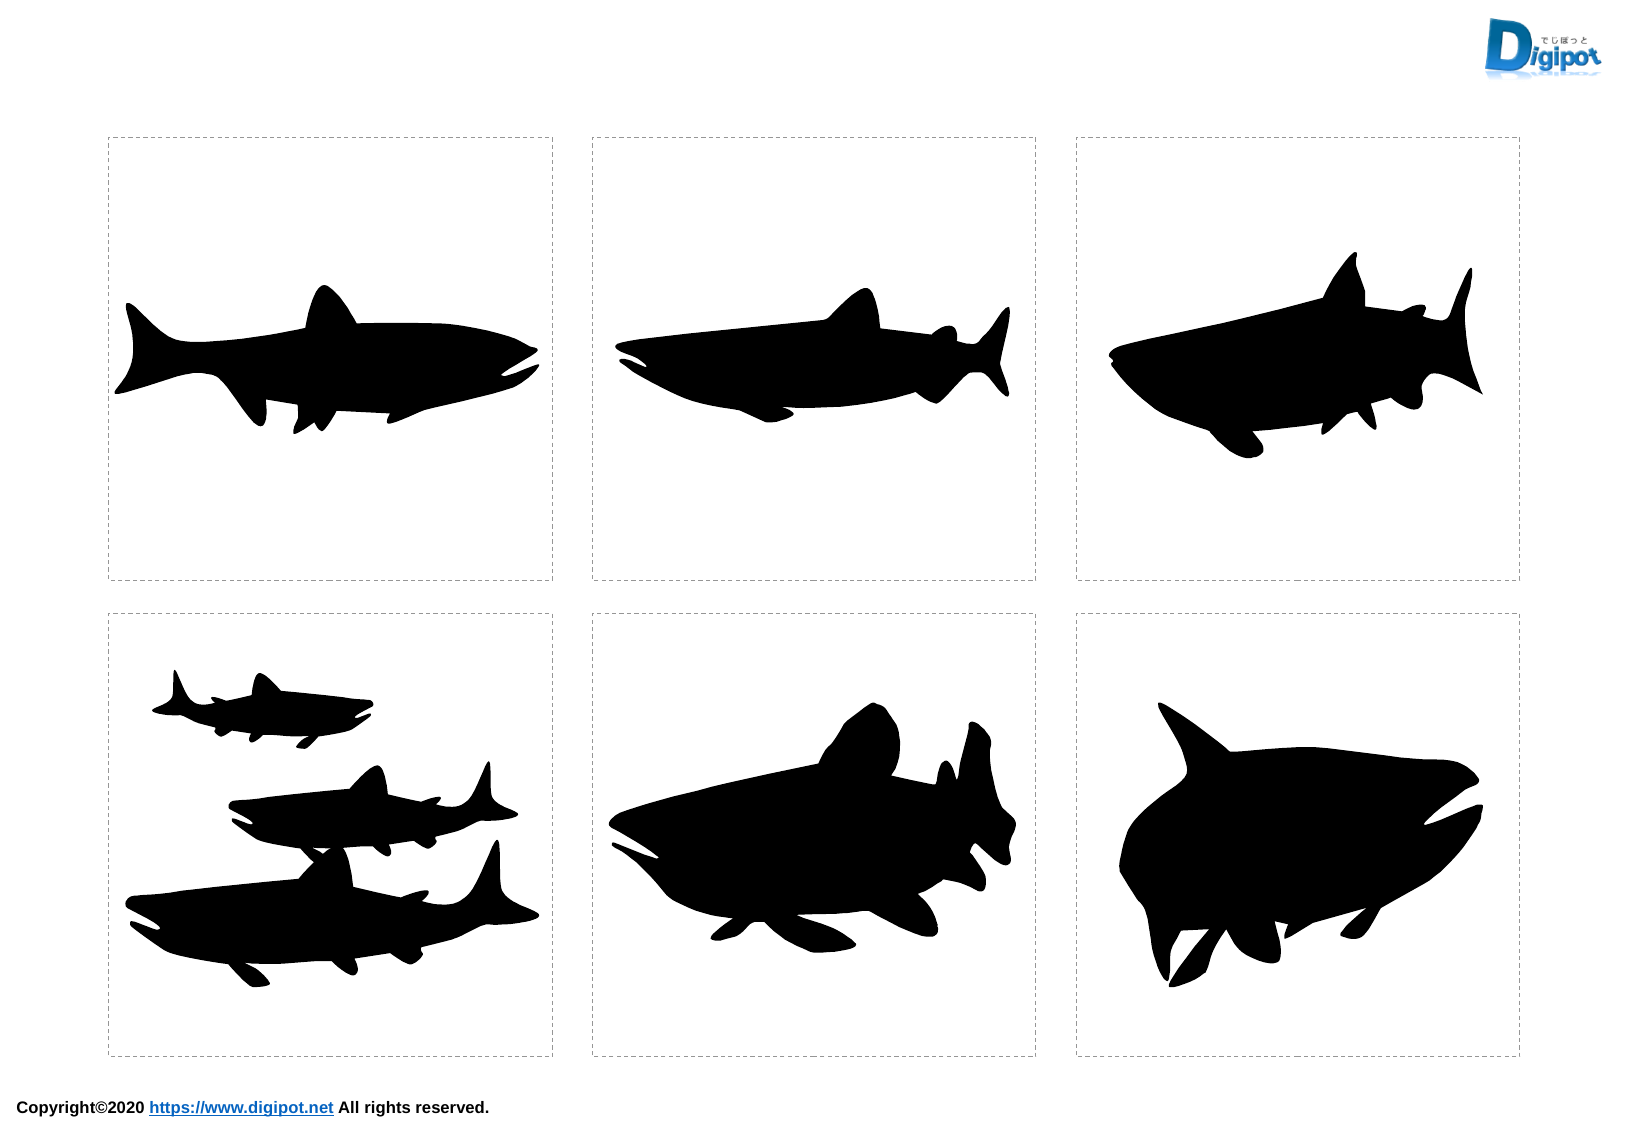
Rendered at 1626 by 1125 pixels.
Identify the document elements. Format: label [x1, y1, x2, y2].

picture [1485, 18, 1602, 82]
text_box [114, 285, 540, 434]
text_box [1108, 252, 1483, 459]
text_box [1119, 702, 1483, 988]
text_box [615, 288, 1010, 423]
text_box [608, 702, 1016, 953]
text_box [125, 669, 540, 988]
